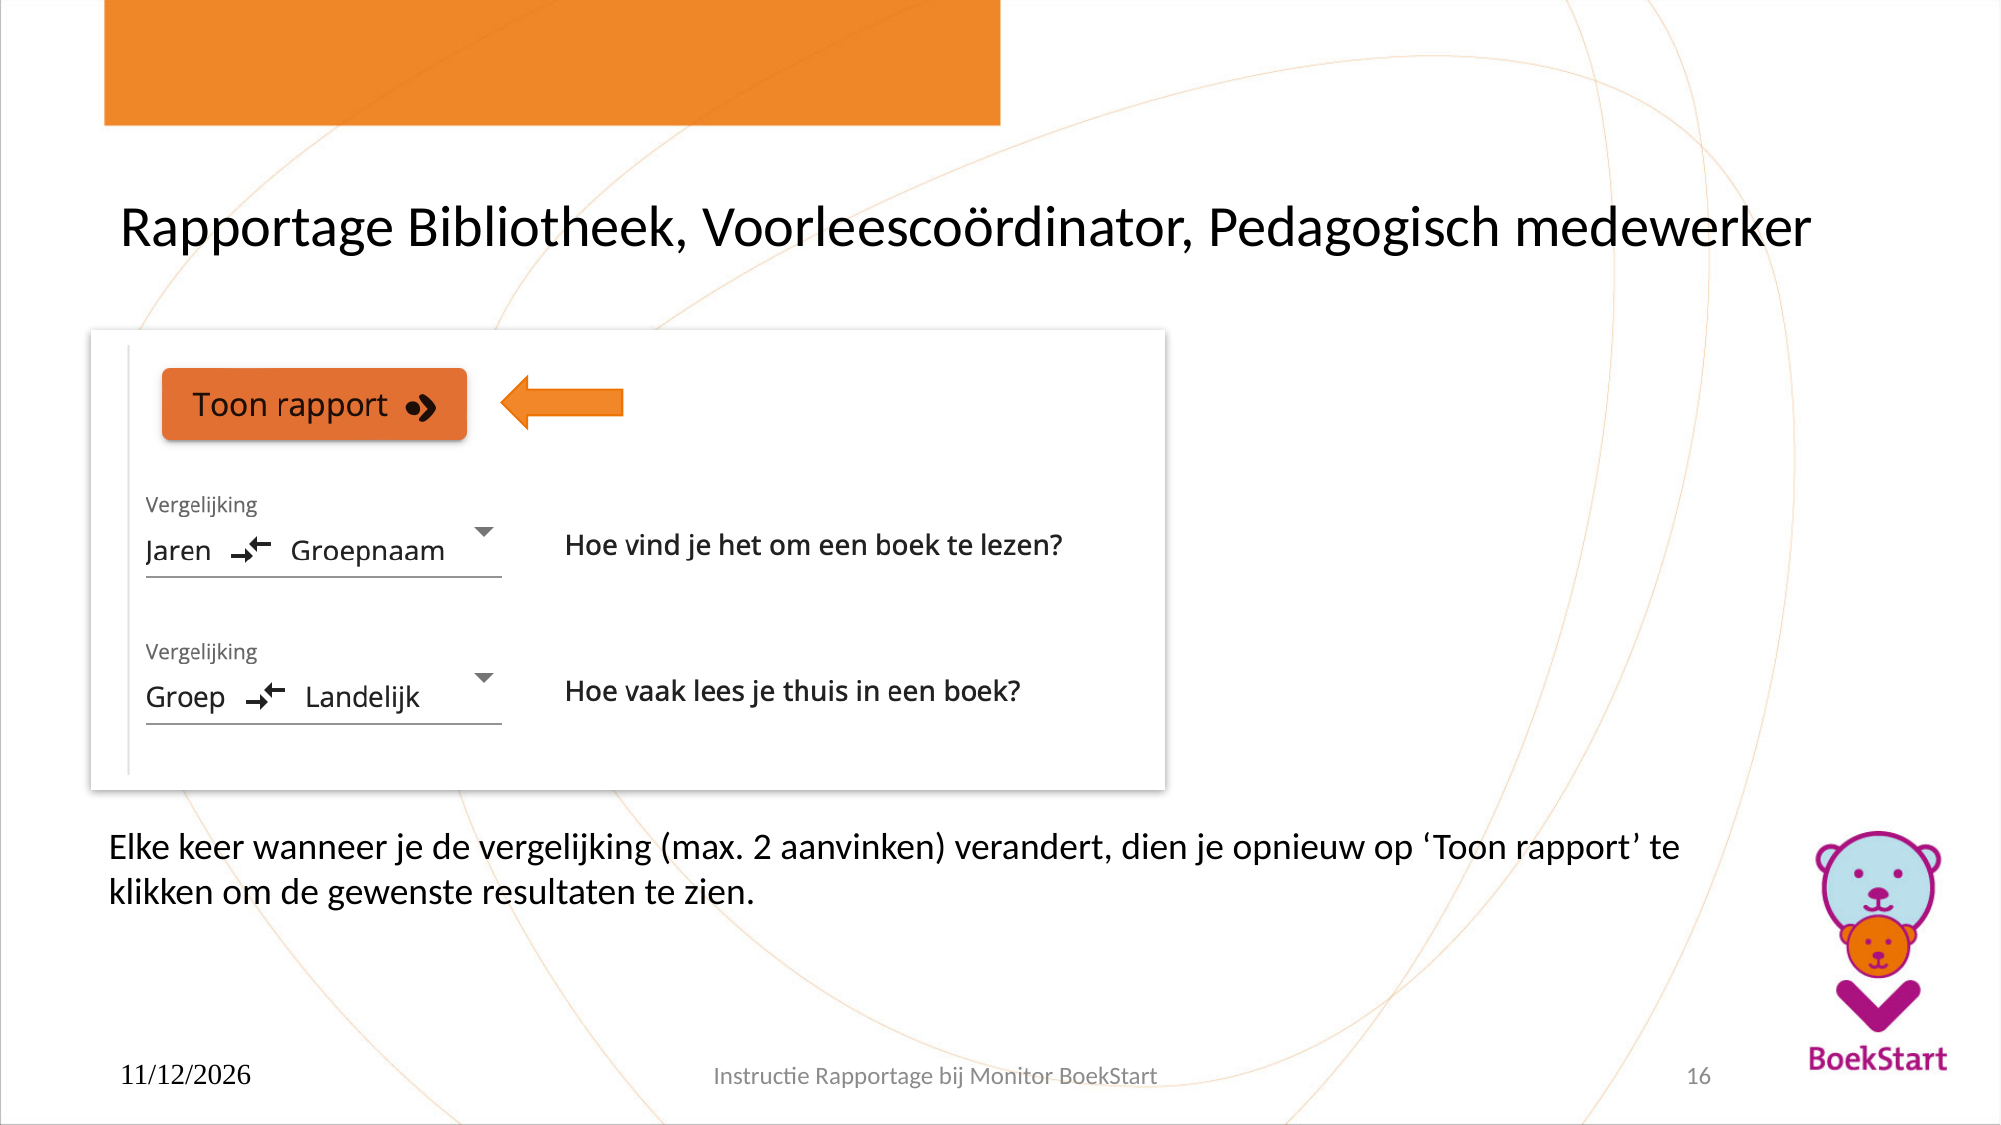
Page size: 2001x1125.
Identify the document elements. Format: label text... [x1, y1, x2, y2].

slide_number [105, 1042, 452, 1103]
slide_number 16 [1623, 1044, 1775, 1105]
footer Instructie Rapportage bij Monitor BoekStart [486, 1044, 1386, 1105]
text_box Elke keer wanneer je de vergelijking (max. 2 aanvinken) verandert, dien je opnieuw op ‘Toon rapport’ te klikken om de gewenste resultaten te zien. [93, 814, 1775, 920]
title Rapportage Bibliotheek, Voorleescoördinator, Pedagogisch medewerker [105, 158, 1863, 297]
picture [0, 0, 2001, 1125]
